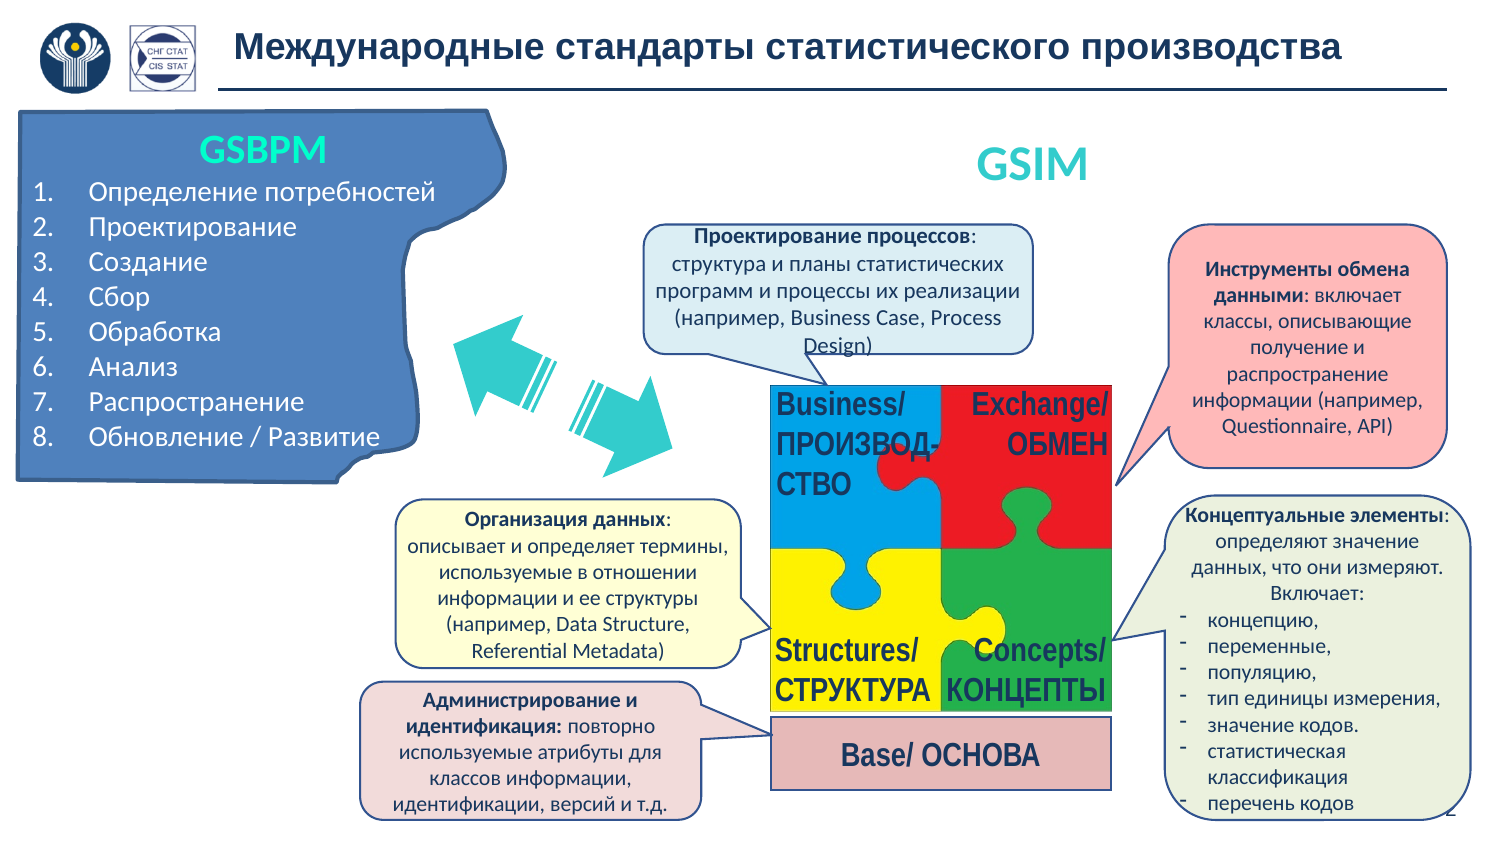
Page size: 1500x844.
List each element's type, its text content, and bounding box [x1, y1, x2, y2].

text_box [441, 339, 685, 454]
title Международные стандарты статистического производства [218, 0, 1447, 90]
text_box GSIM [840, 123, 1226, 198]
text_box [359, 224, 1471, 821]
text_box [17, 110, 546, 555]
picture [0, 0, 296, 190]
